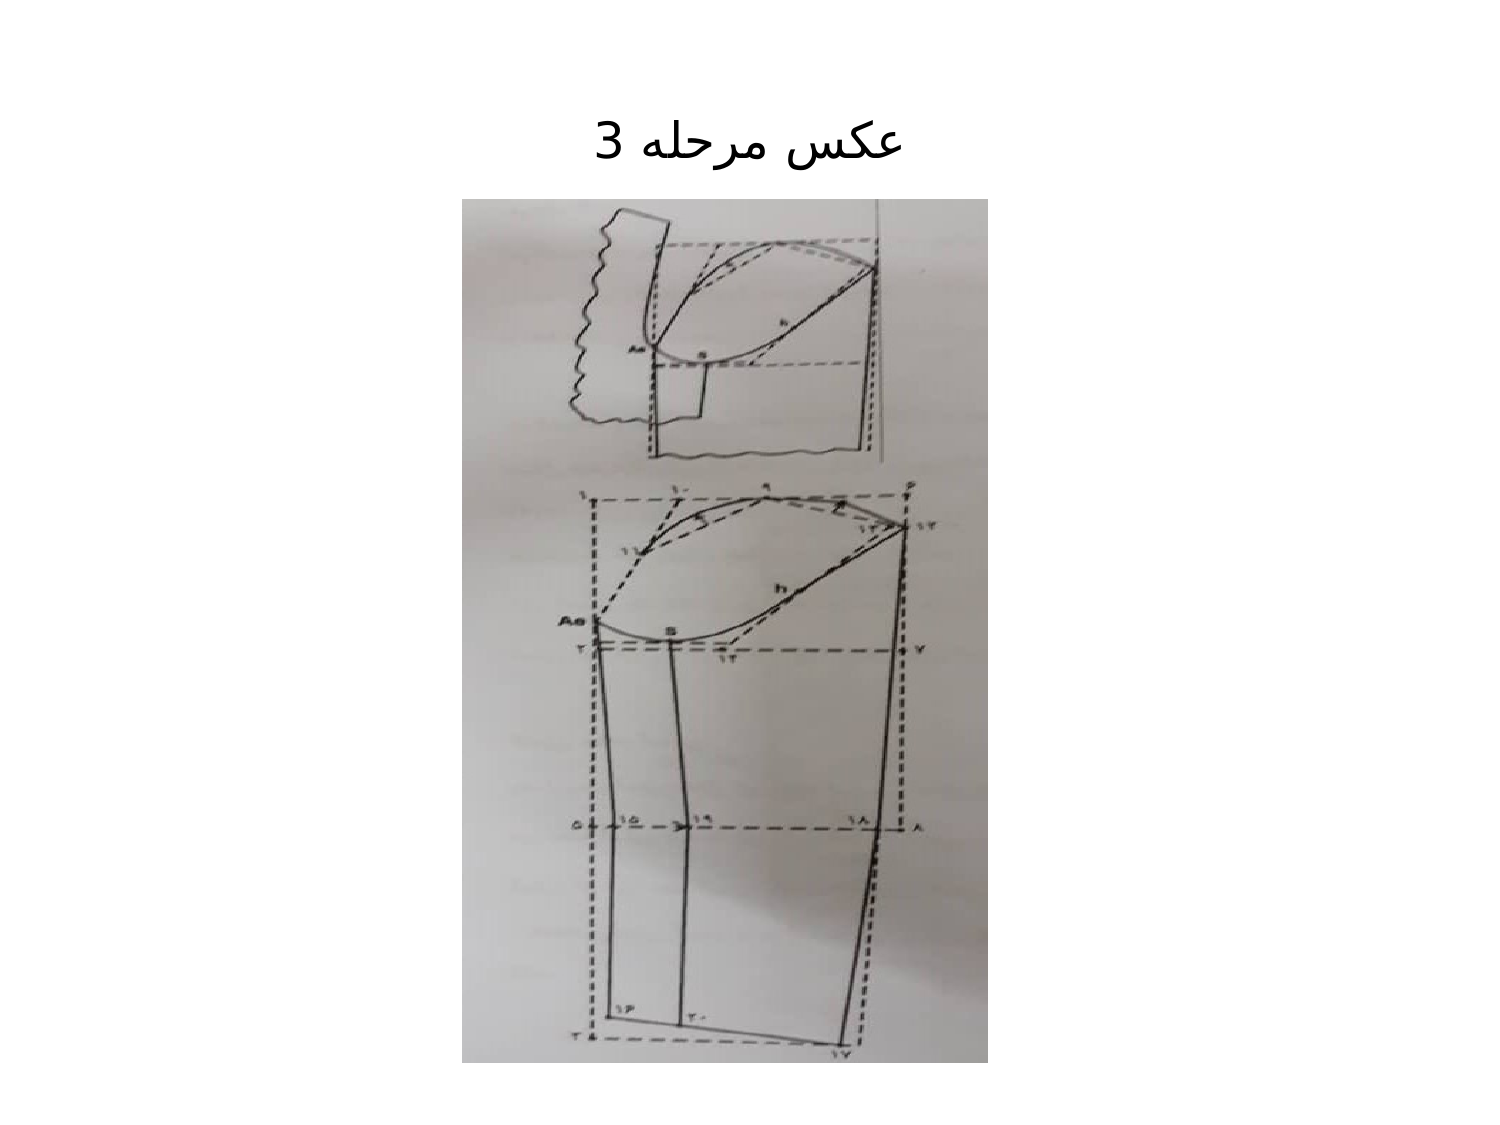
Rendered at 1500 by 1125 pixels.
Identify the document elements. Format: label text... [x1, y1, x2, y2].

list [462, 199, 988, 1063]
title عکس مرحله 3 [75, 45, 1425, 233]
